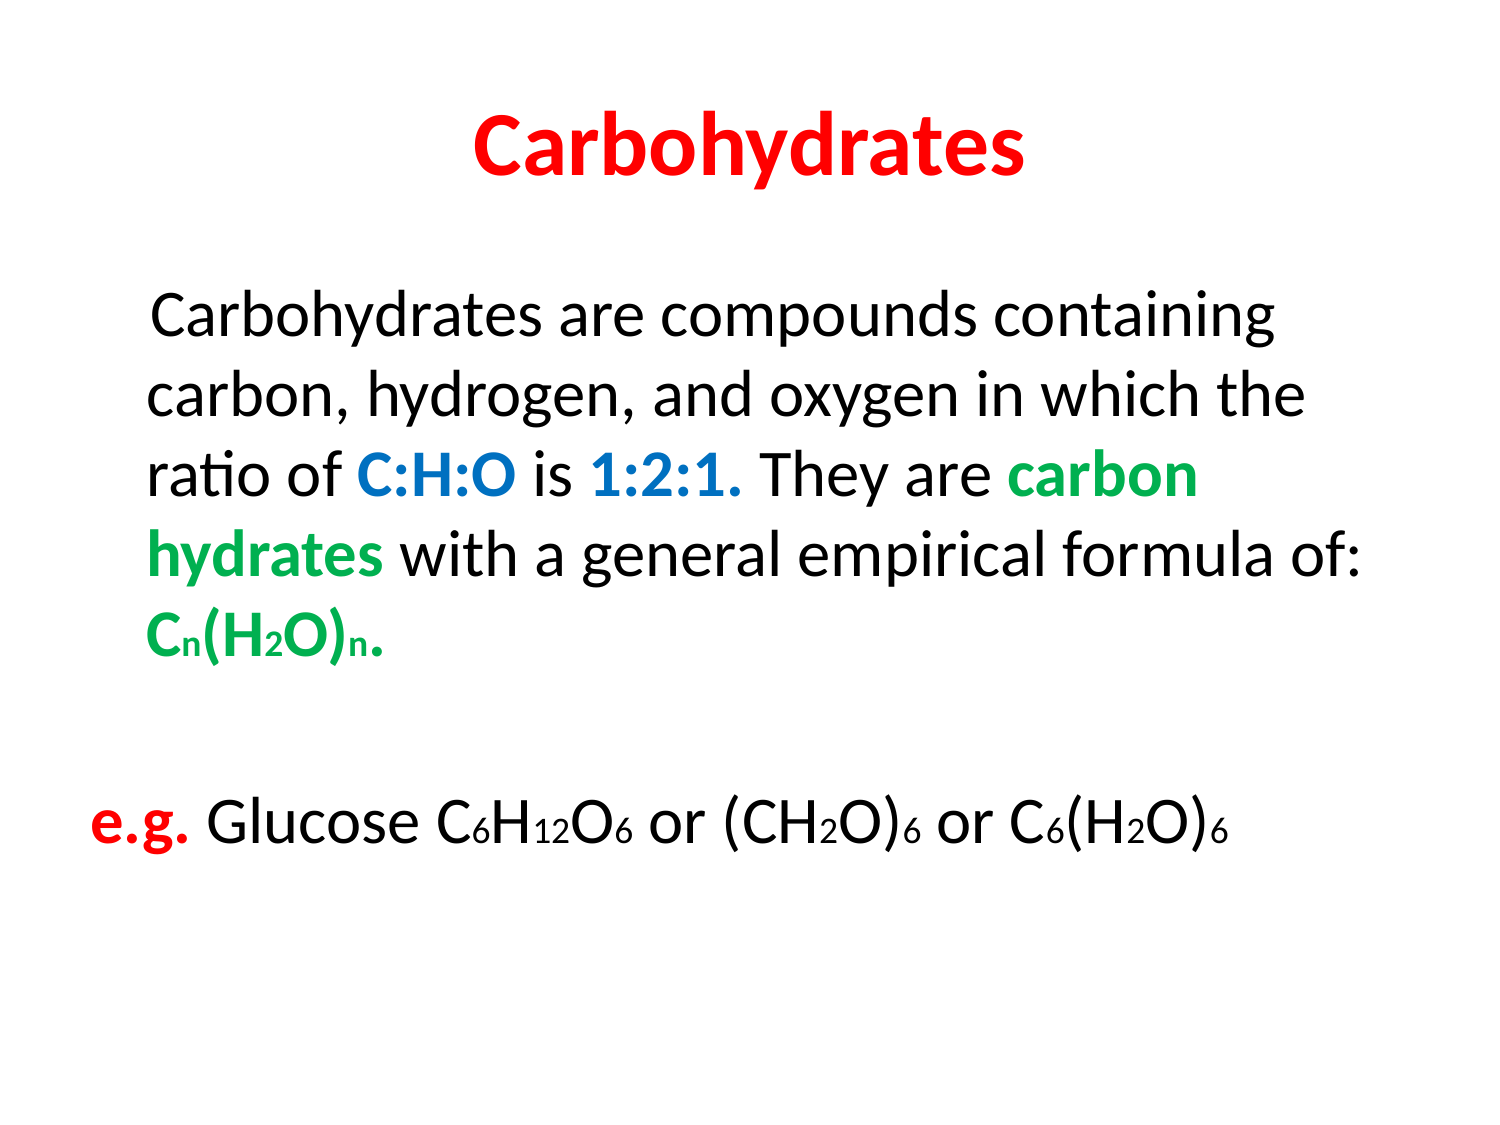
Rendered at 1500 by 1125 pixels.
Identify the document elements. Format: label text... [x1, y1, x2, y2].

title Carbohydrates [75, 45, 1425, 233]
list Carbohydrates are compounds containing carbon, hydrogen, and oxygen in which the ratio of C:H:O is 1:2:1. They are carbon hydrates with a general empirical formula of: Cn(H2O)n. e.g. Glucose C6H12O6 or (CH2O)6 or C6(H2O)6 [75, 262, 1425, 1005]
